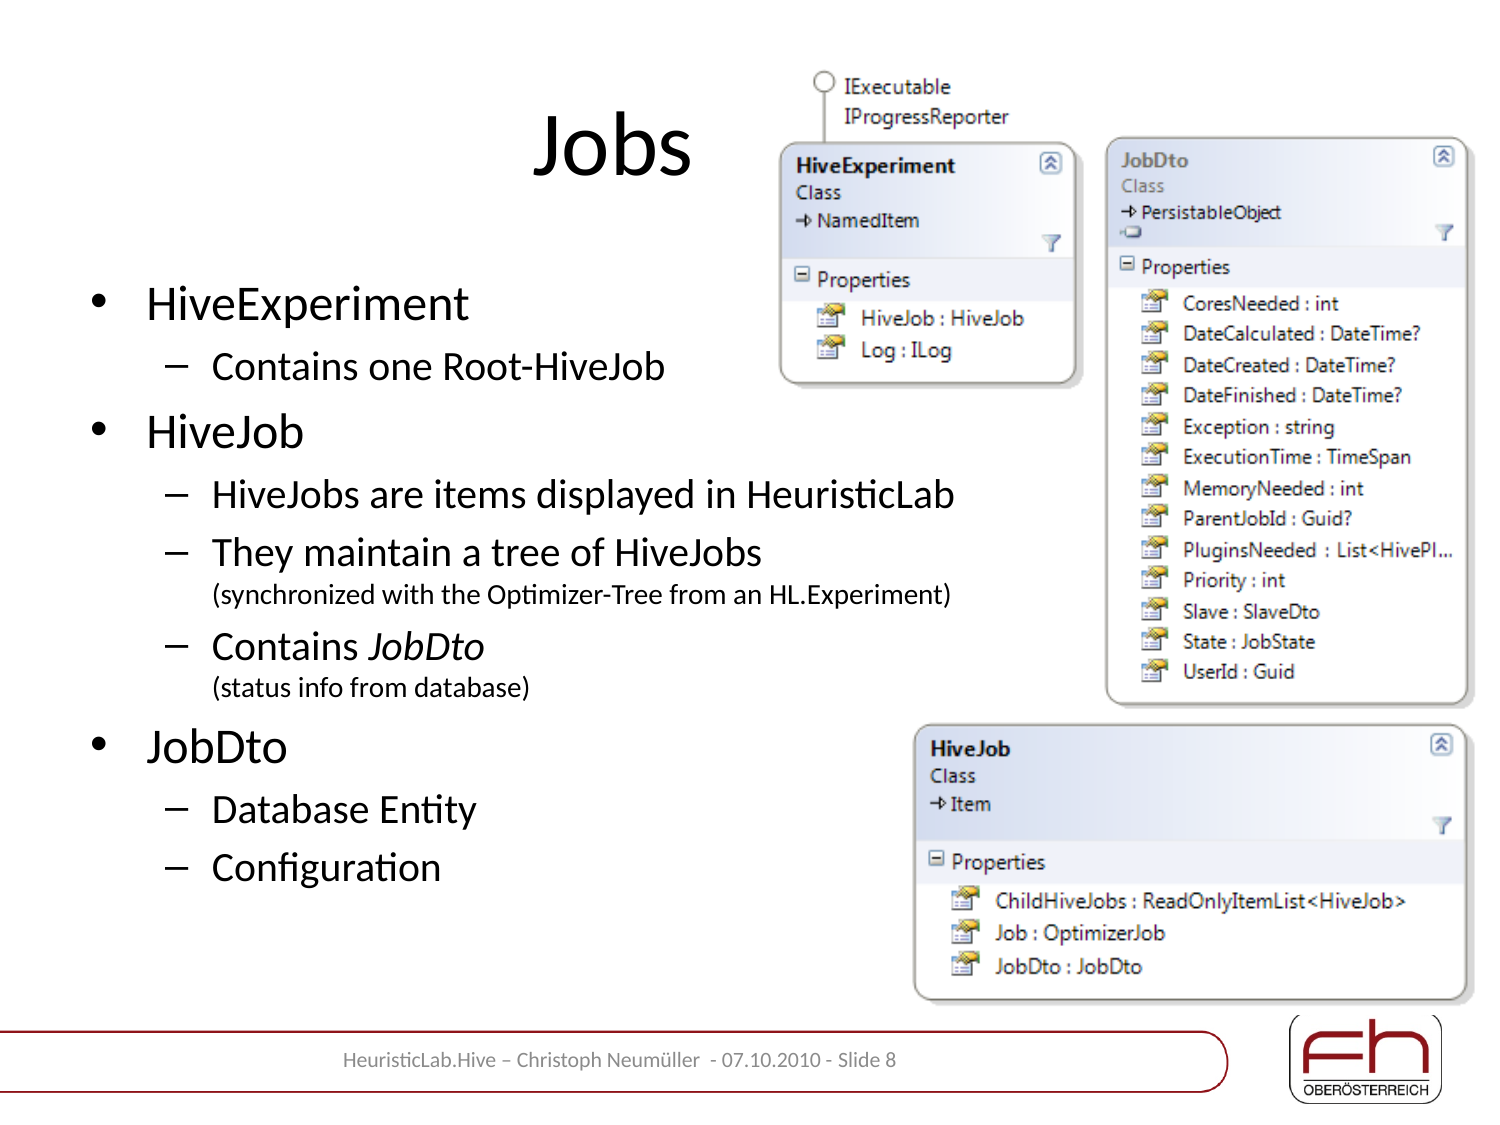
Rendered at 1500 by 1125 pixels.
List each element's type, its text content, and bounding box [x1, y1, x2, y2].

title Jobs [75, 45, 1152, 233]
picture [763, 54, 1482, 1104]
list HiveExperiment Contains one Root-HiveJob HiveJob HiveJobs are items displayed in HeuristicLab They maintain a tree of HiveJobs (synchronized with the Optimizer-Tree from an HL.Experiment) Contains JobDto (status info from database) JobDto Database Entity Configuration [75, 262, 1085, 917]
picture [0, 1027, 1231, 1096]
